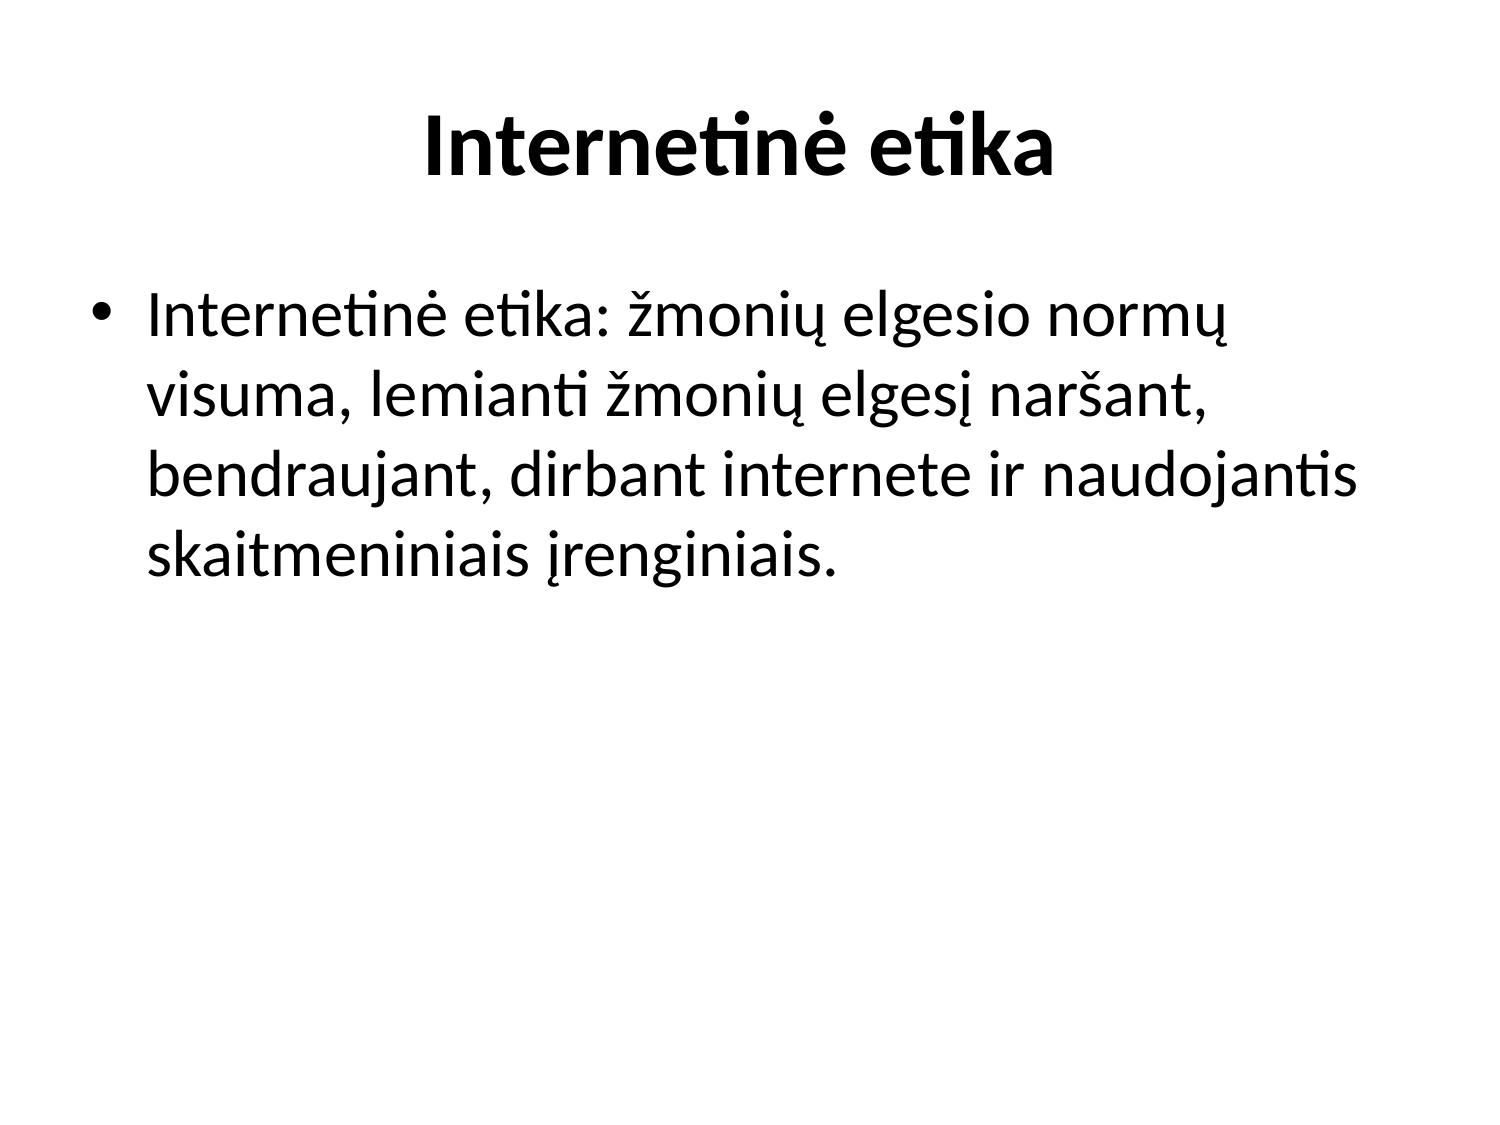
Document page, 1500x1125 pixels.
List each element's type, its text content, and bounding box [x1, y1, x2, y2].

title Internetinė etika [74, 44, 1426, 233]
list Internetinė etika: žmonių elgesio normų visuma, lemianti žmonių elgesį naršant, bendraujant, dirbant internete ir naudojantis skaitmeniniais įrenginiais. [74, 262, 1426, 1006]
